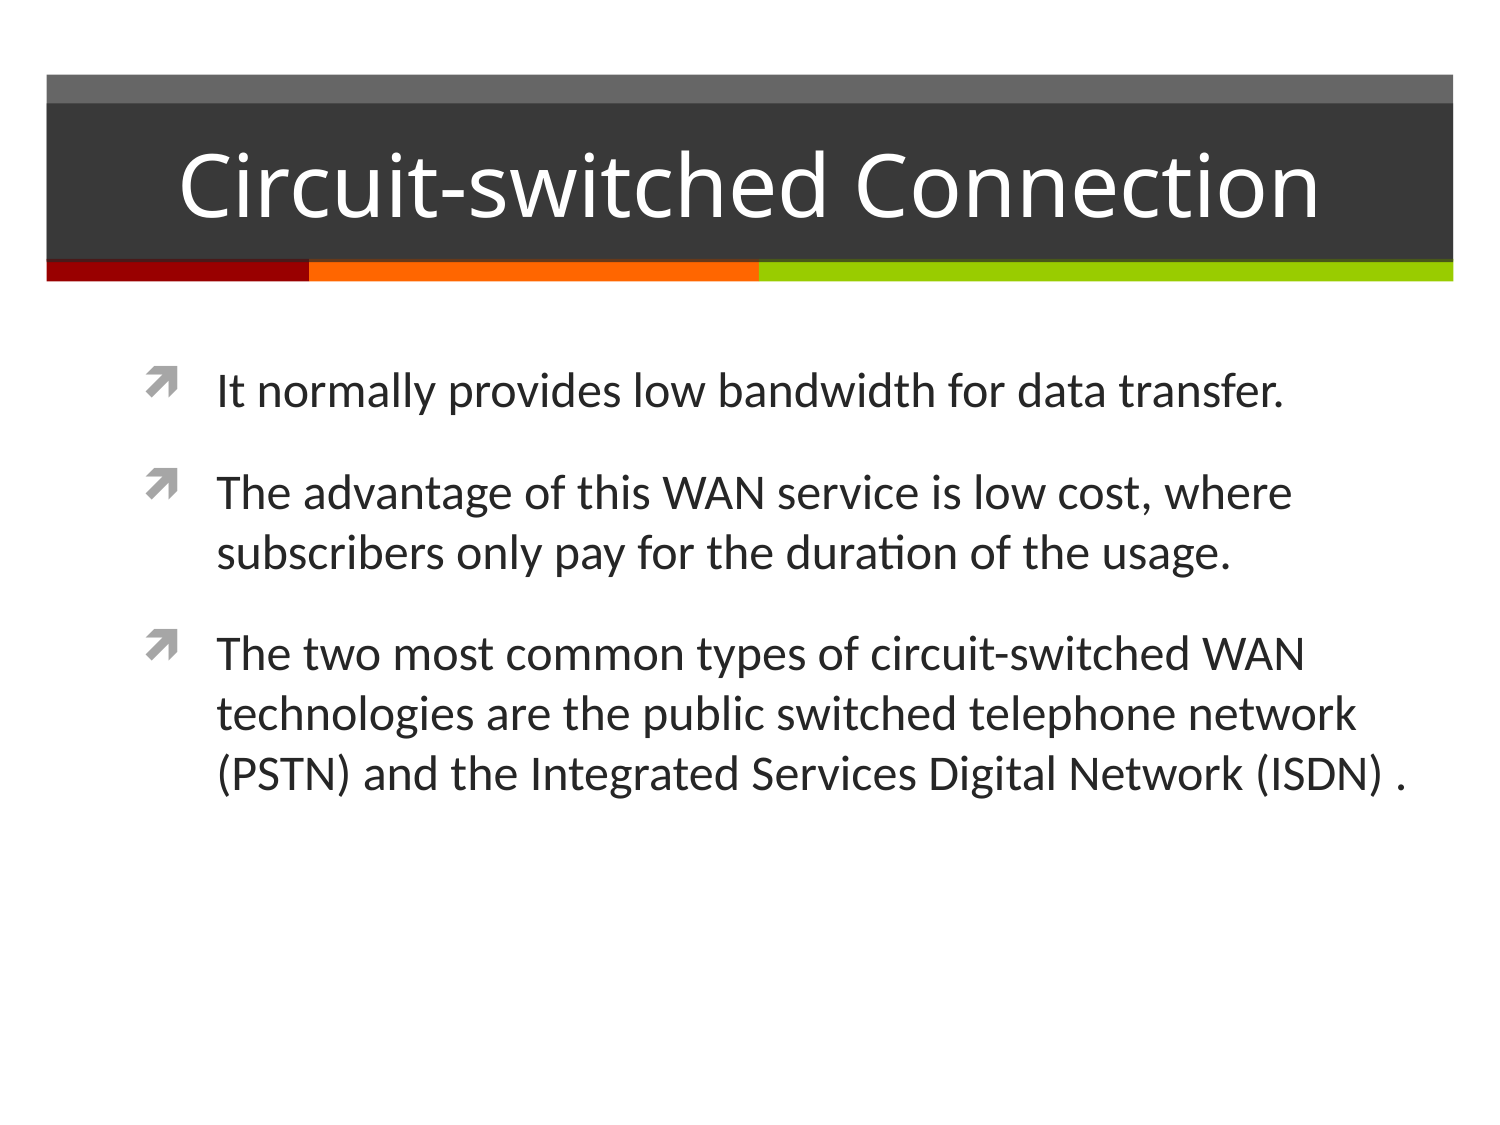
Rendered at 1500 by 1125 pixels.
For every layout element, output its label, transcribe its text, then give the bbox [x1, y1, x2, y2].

title Circuit-switched Connection [46, 103, 1454, 263]
list It normally provides low bandwidth for data transfer. The advantage of this WAN service is low cost, where subscribers only pay for the duration of the usage. The two most common types of circuit-switched WAN technologies are the public switched telephone network (PSTN) and the Integrated Services Digital Network (ISDN) . [126, 350, 1454, 1005]
